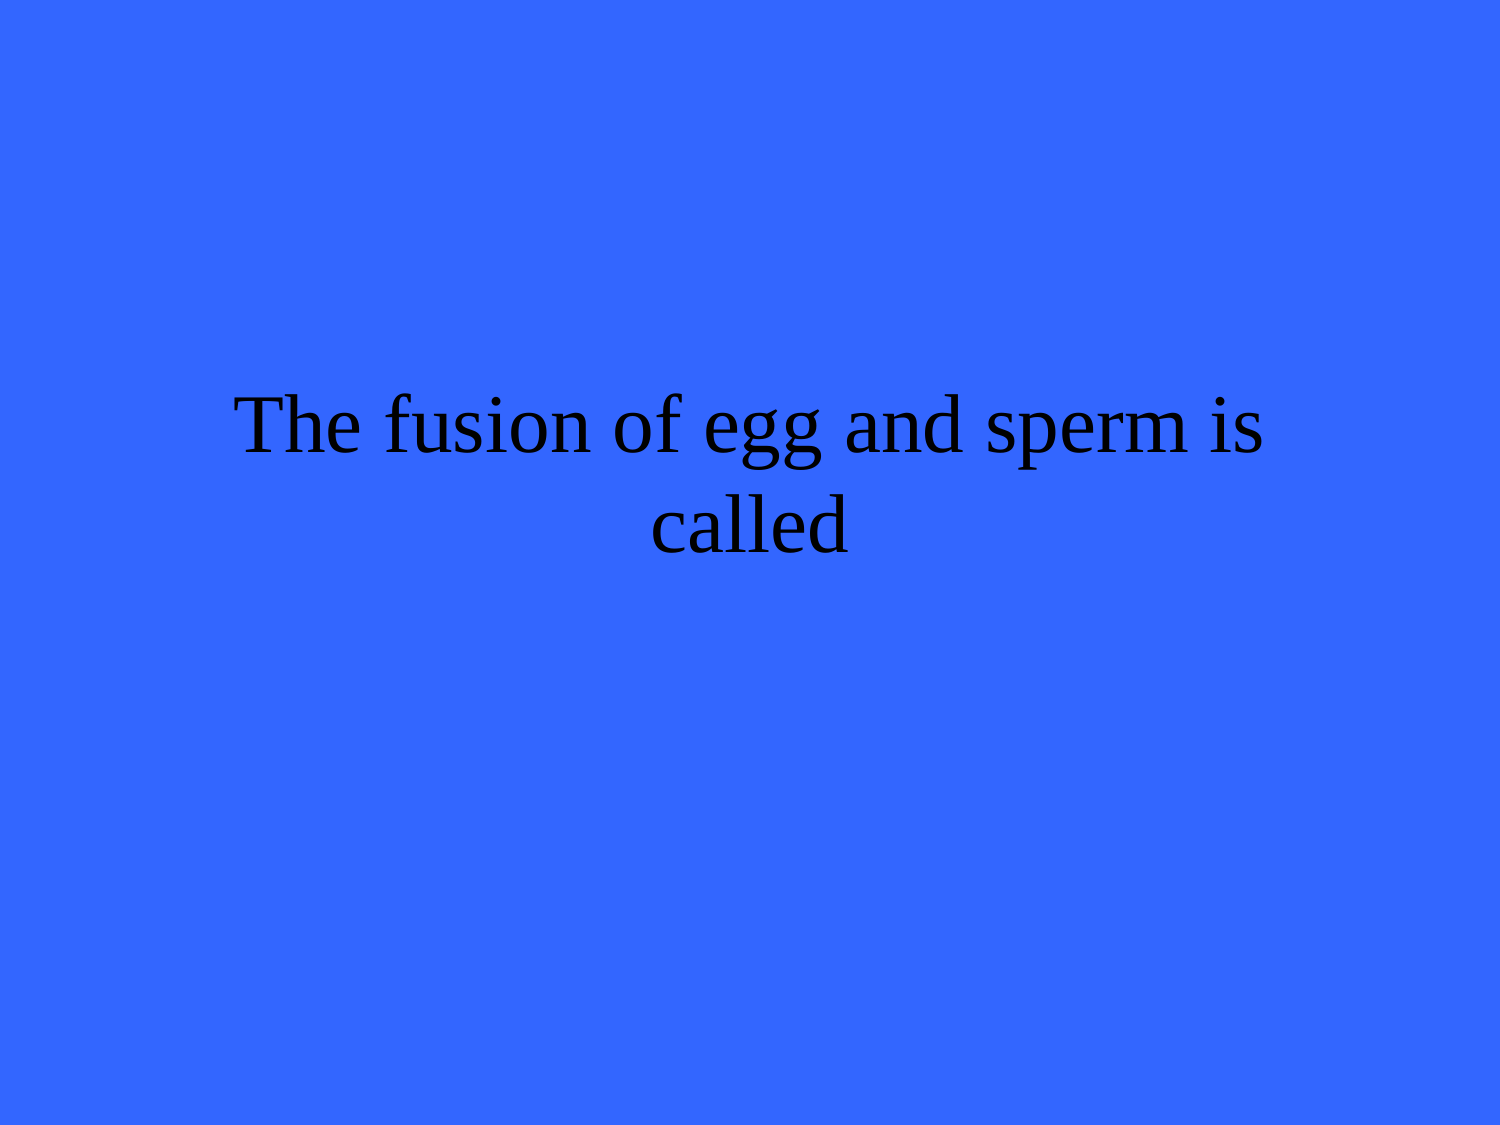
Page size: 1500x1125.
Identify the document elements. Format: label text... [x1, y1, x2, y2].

title The fusion of egg and sperm is called [112, 375, 1388, 563]
